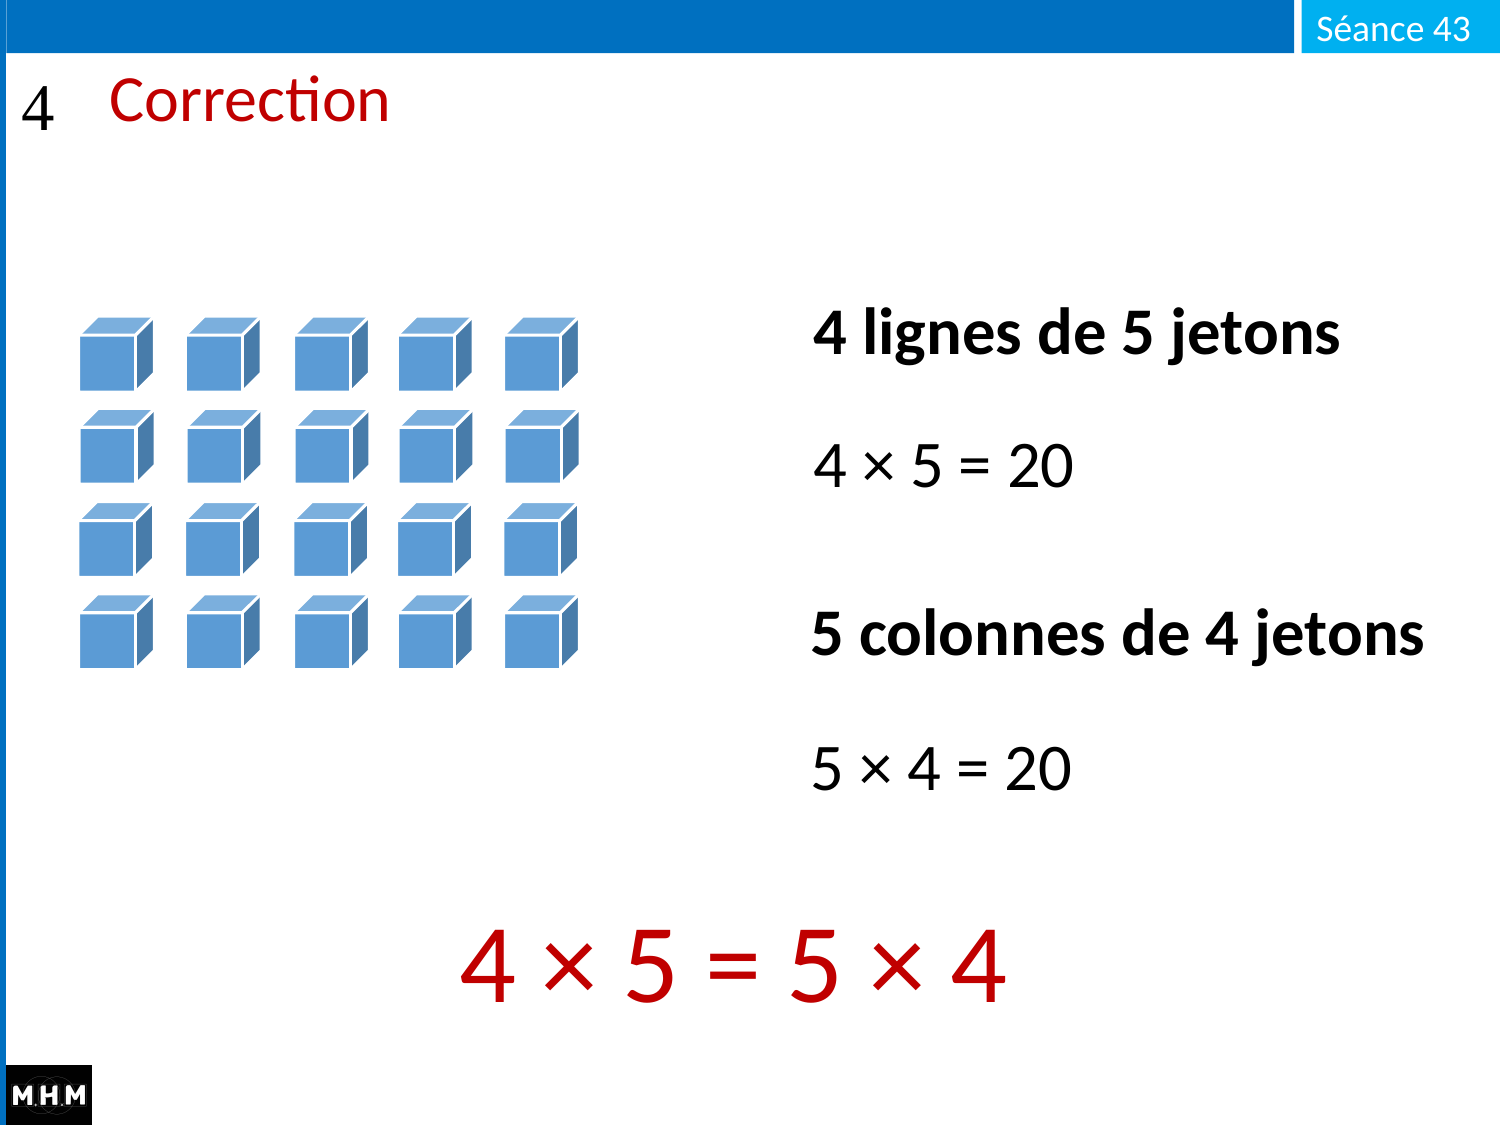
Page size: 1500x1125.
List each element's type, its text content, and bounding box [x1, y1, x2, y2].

text_box [292, 406, 372, 486]
text_box 5 colonnes de 4 jetons [795, 581, 1466, 716]
text_box 5 × 4 = 20 [795, 716, 1466, 857]
text_box [76, 314, 156, 394]
text_box [395, 592, 475, 672]
text_box [291, 314, 371, 394]
text_box [501, 592, 582, 672]
text_box [183, 500, 263, 580]
text_box [291, 592, 371, 672]
title Correction [94, 57, 1389, 144]
text_box [501, 500, 581, 580]
picture [6, 1065, 92, 1125]
text_box 4 × 5 = 20 [798, 413, 1469, 554]
text_box [77, 406, 157, 486]
text_box [76, 592, 156, 672]
text_box [291, 500, 371, 580]
text_box 4 × 5 = 5 × 4 [398, 882, 1069, 1033]
text_box [76, 500, 156, 580]
text_box [395, 314, 475, 394]
text_box [501, 314, 582, 394]
text_box 4 lignes de 5 jetons [798, 280, 1469, 413]
text_box [396, 406, 476, 486]
text_box [183, 592, 263, 672]
text_box [502, 406, 582, 486]
text_box [183, 314, 263, 394]
text_box [184, 406, 264, 486]
text_box [395, 500, 475, 580]
